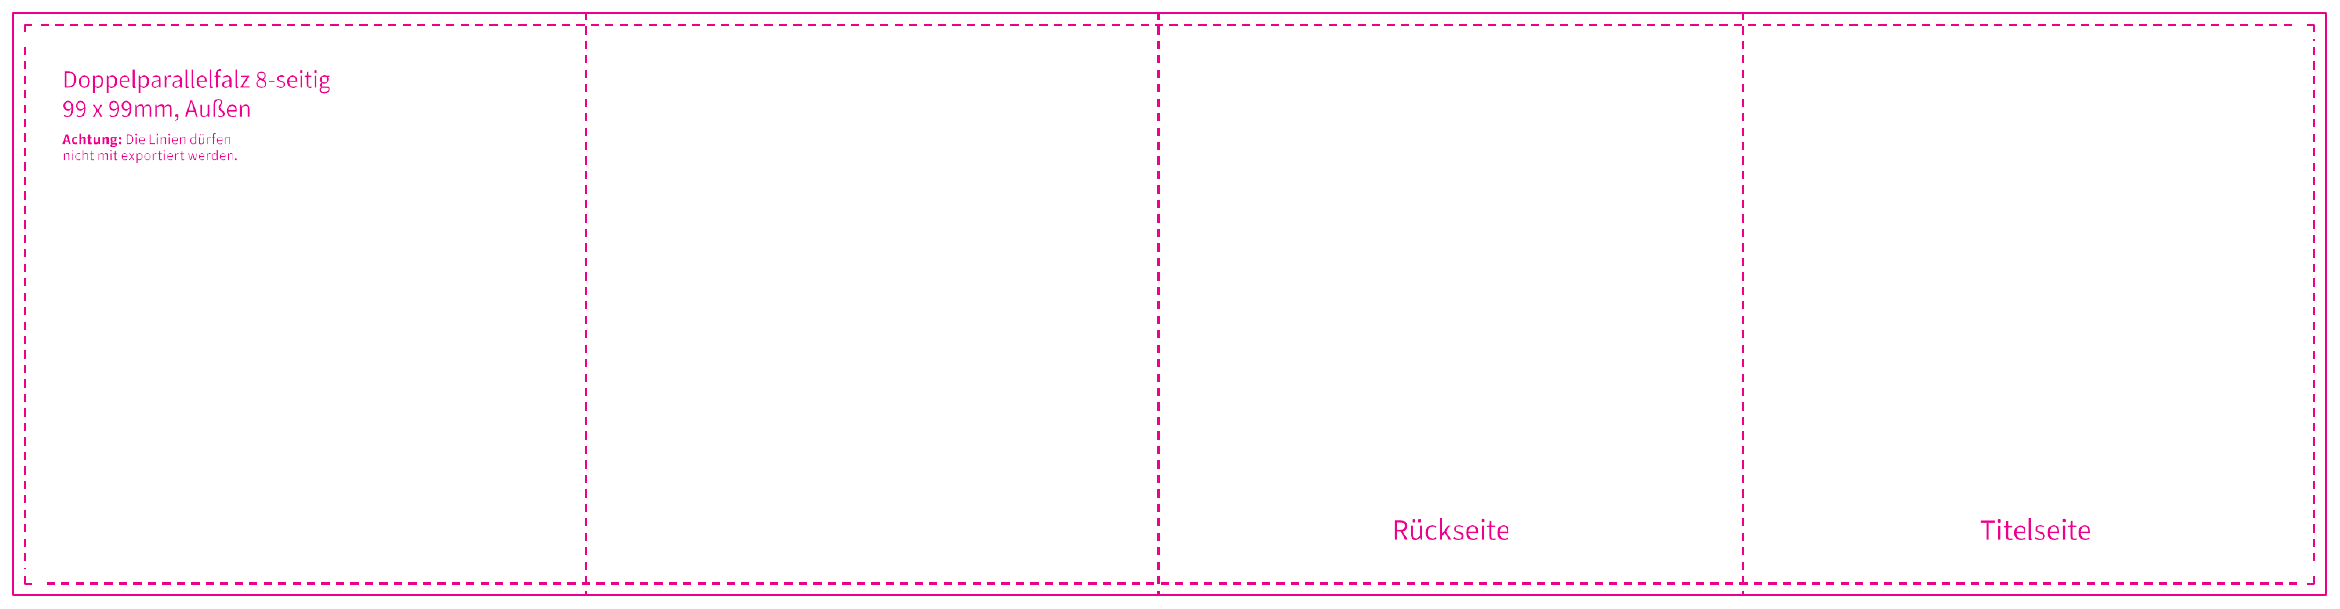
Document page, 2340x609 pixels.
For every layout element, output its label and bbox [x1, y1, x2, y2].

text_box [63, 69, 330, 121]
text_box [24, 24, 33, 33]
text_box [2306, 24, 2314, 33]
text_box [1394, 518, 1509, 540]
text_box [61, 133, 237, 164]
text_box [1980, 518, 2091, 540]
text_box [2306, 576, 2314, 584]
text_box [24, 576, 33, 584]
